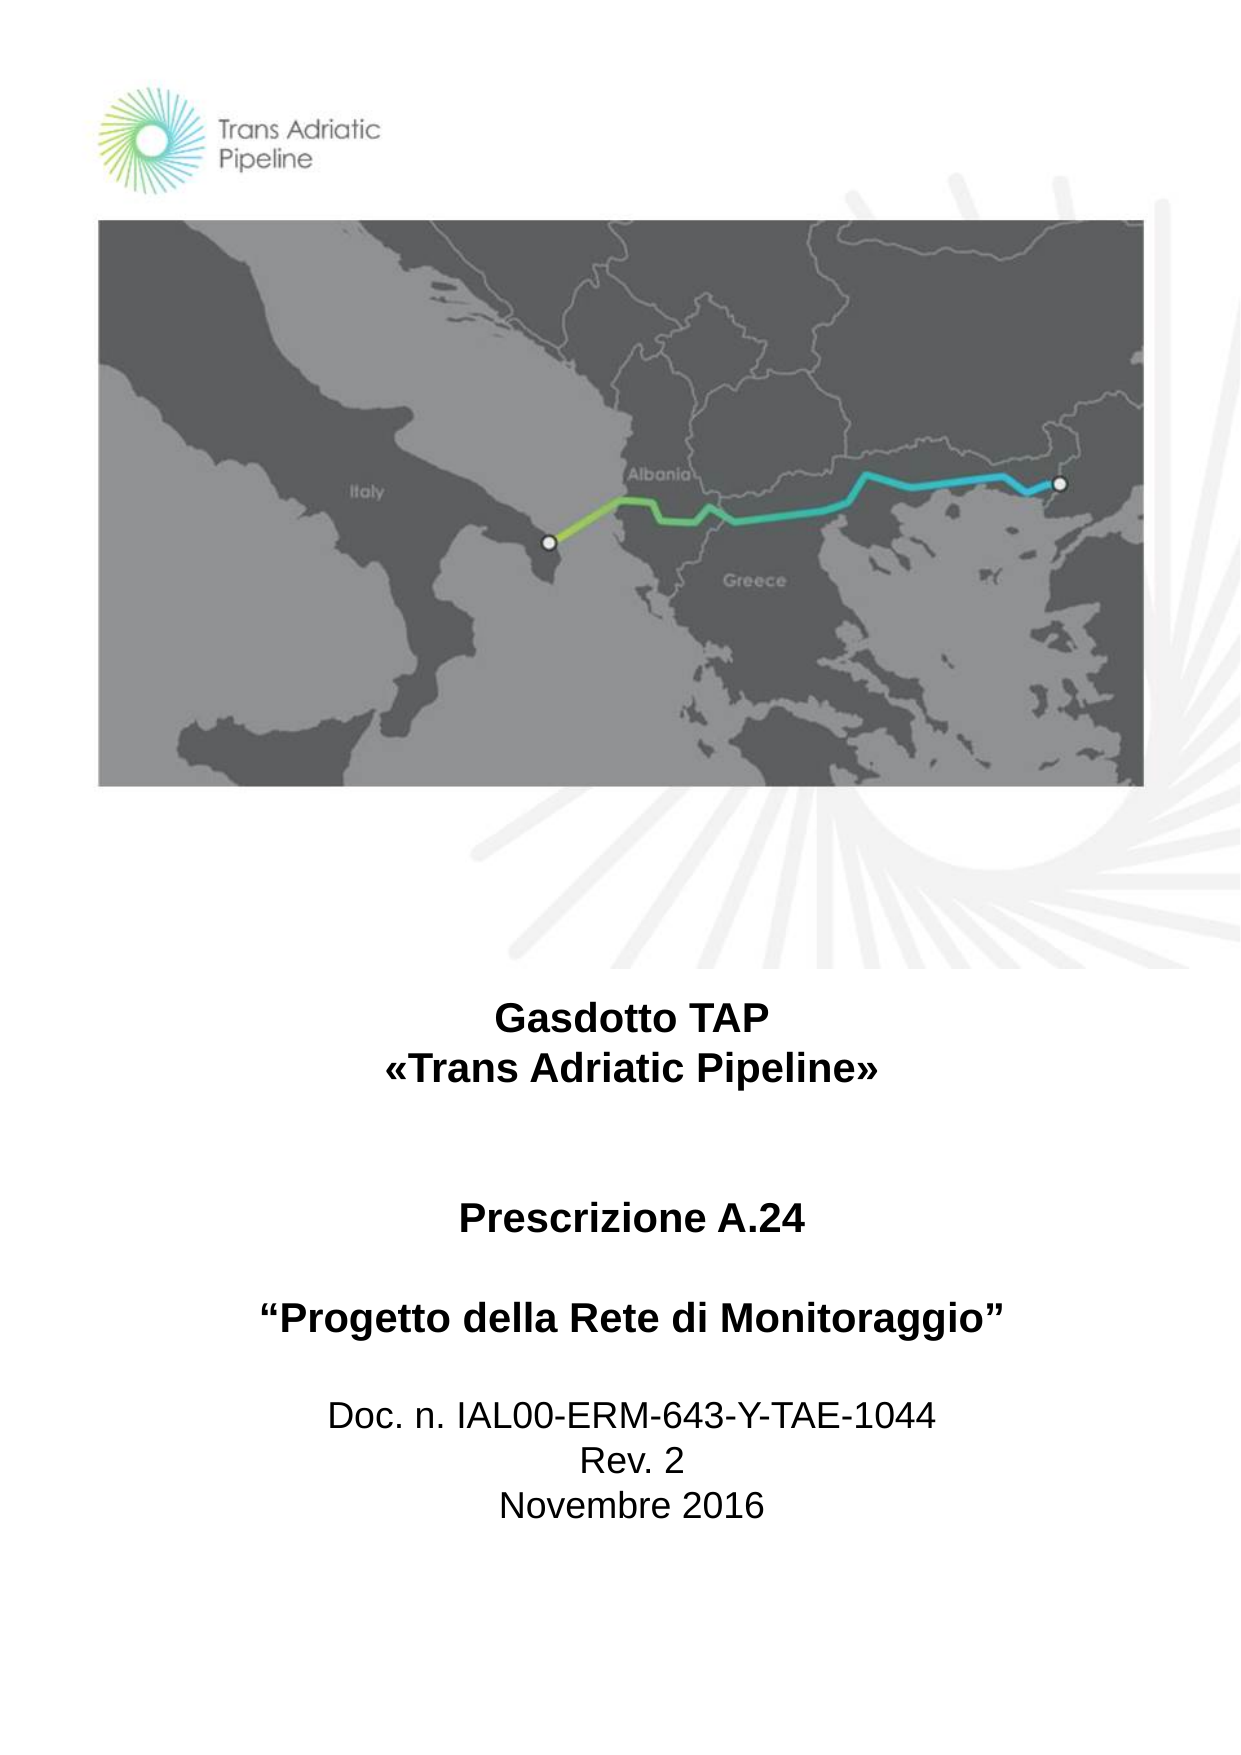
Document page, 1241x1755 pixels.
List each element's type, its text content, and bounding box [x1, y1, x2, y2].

picture [0, 37, 1241, 969]
text_box Gasdotto TAP «Trans Adriatic Pipeline» Prescrizione A.24 “Progetto della Rete di Monitoraggio” Doc. n. IAL00-ERM-643-Y-TAE-1044 Rev. 2 Novembre 2016 [64, 983, 1199, 1534]
